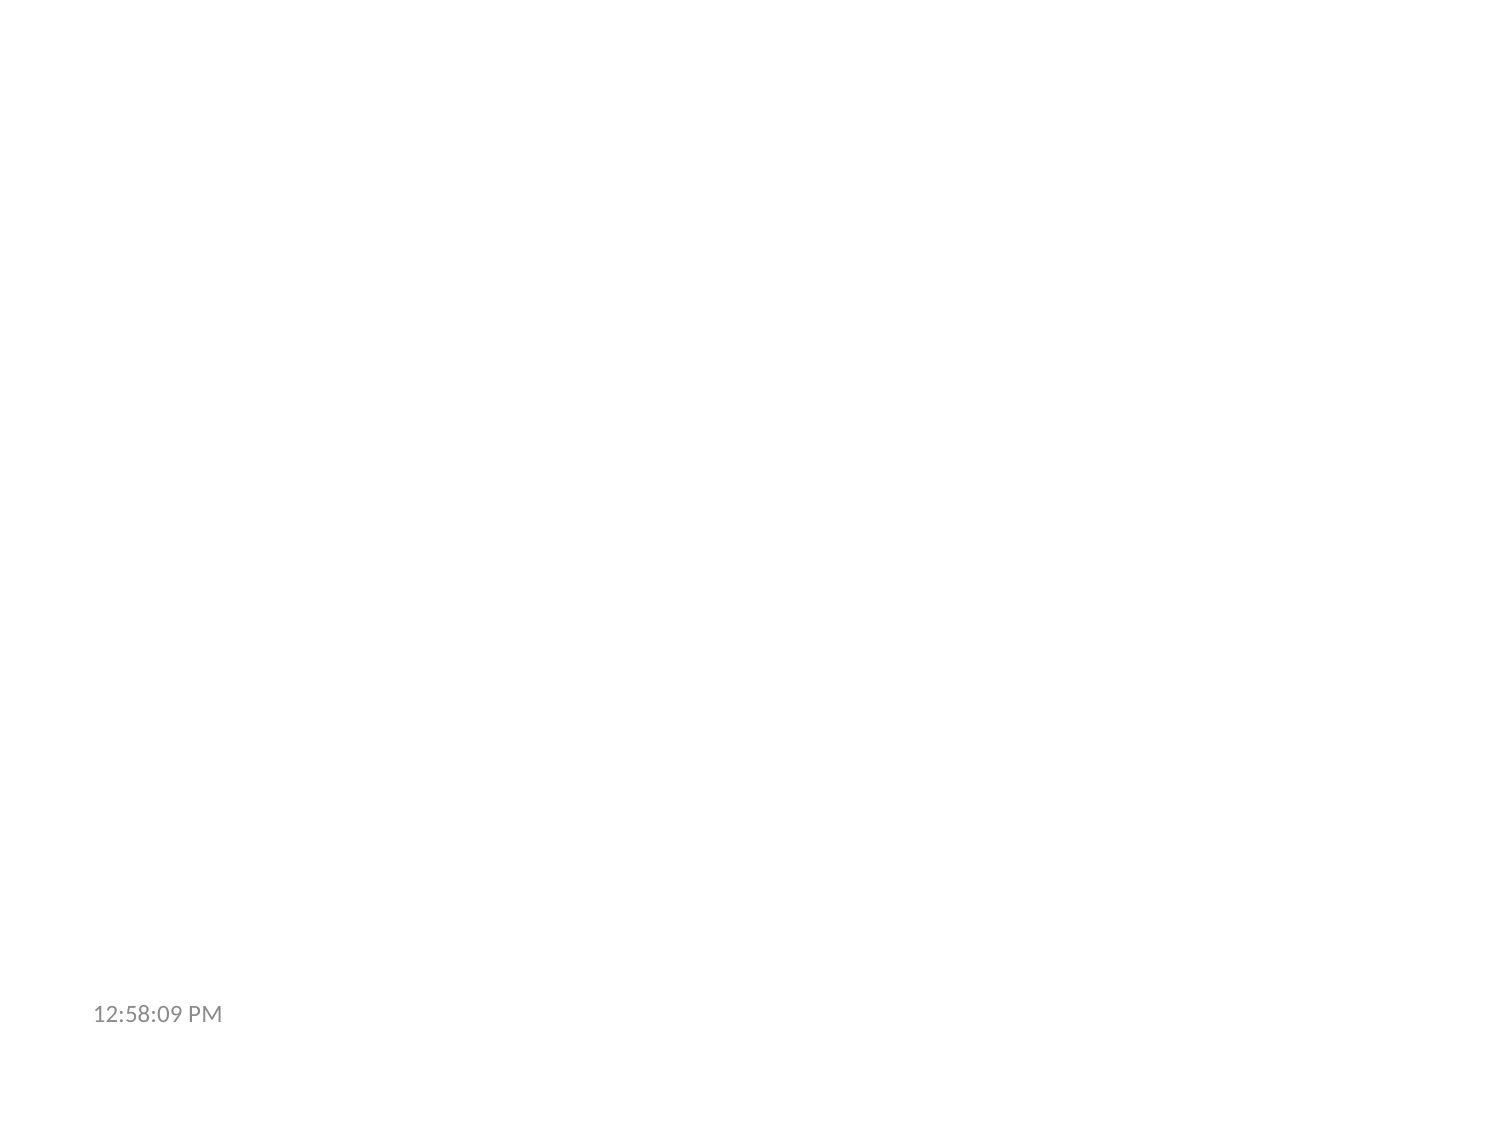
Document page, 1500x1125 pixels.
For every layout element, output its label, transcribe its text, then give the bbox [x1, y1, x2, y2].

text_box 3:35:09 PM [77, 982, 428, 1043]
